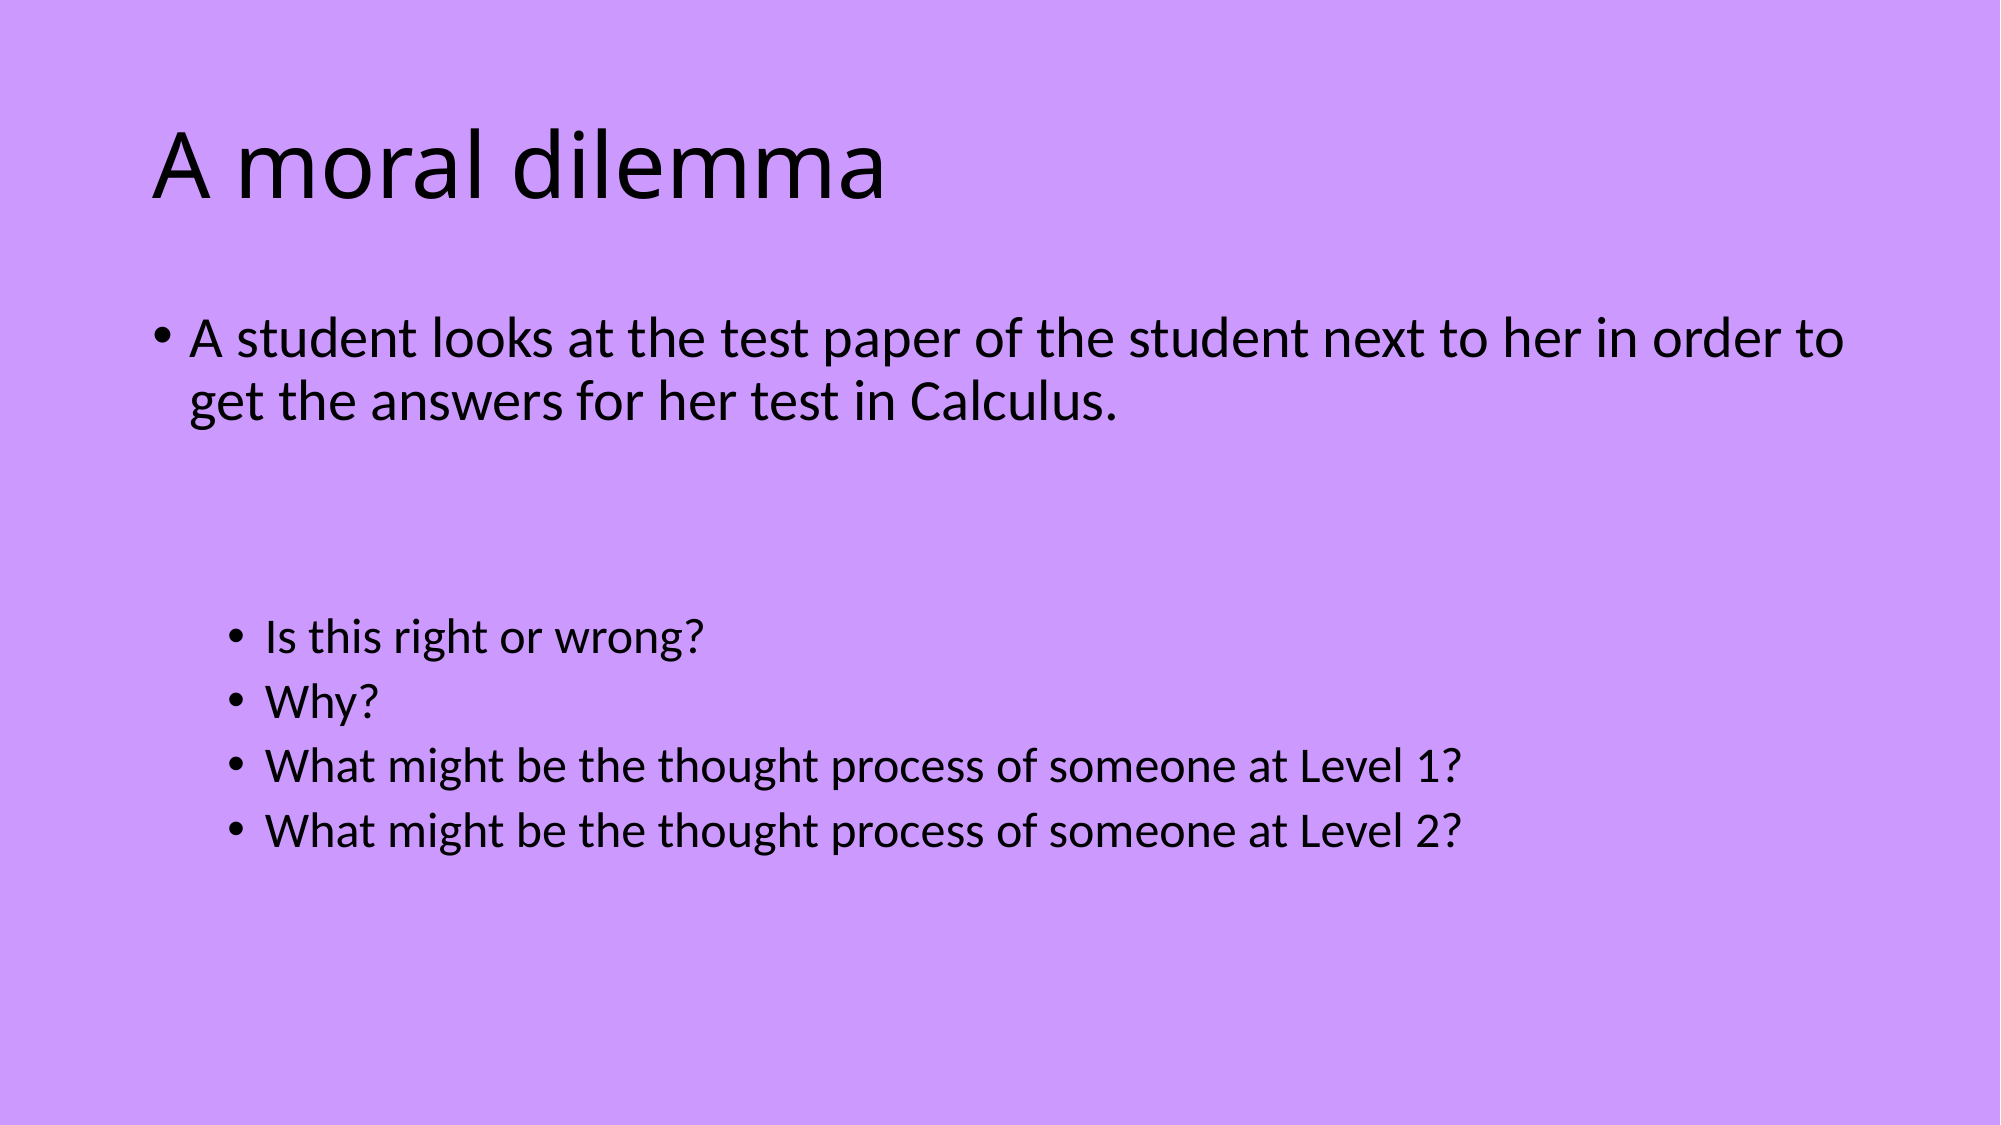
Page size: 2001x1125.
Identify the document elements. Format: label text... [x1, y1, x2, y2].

title A moral dilemma [137, 59, 1863, 278]
list A student looks at the test paper of the student next to her in order to get the answers for her test in Calculus. Is this right or wrong? Why? What might be the thought process of someone at Level 1? What might be the thought process of someone at Level 2? [137, 299, 1863, 1014]
